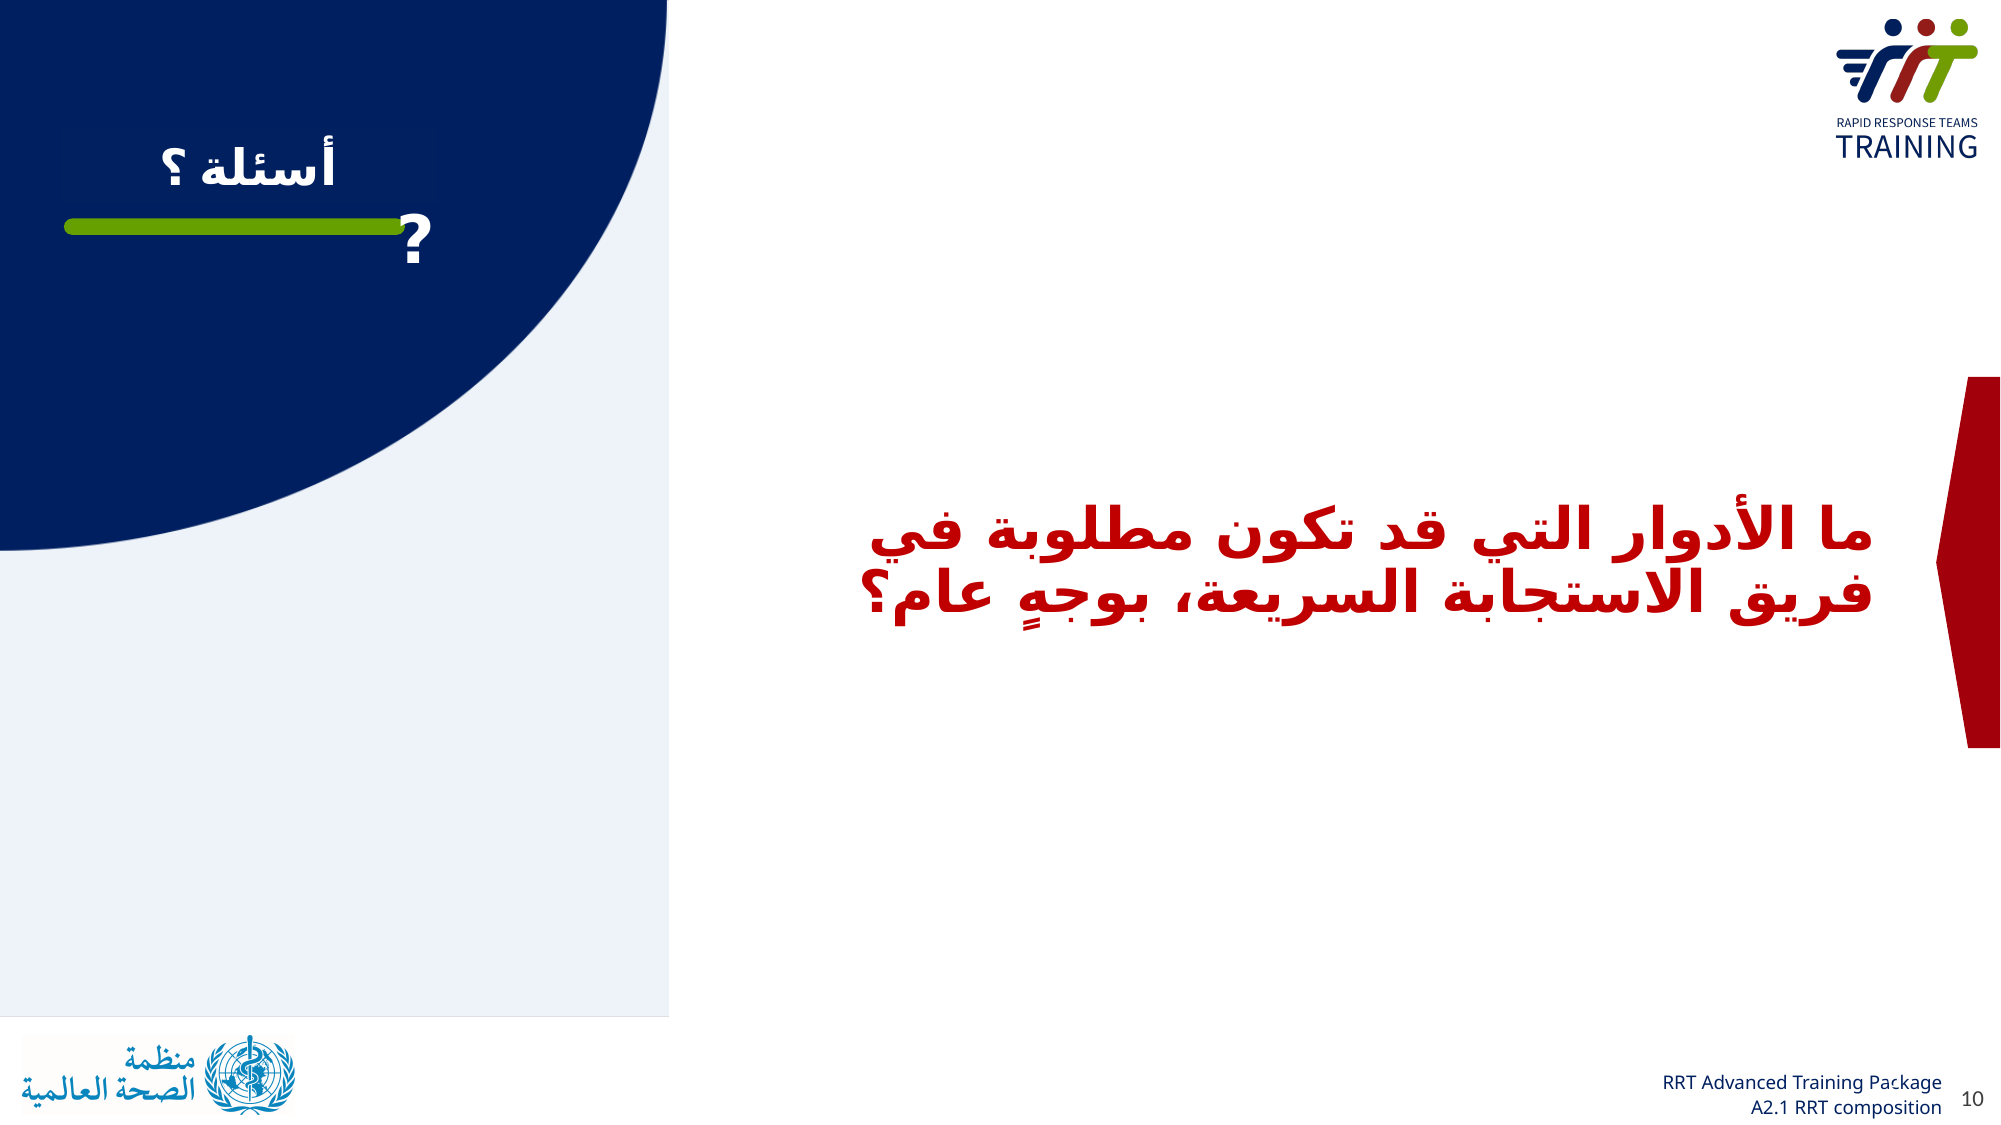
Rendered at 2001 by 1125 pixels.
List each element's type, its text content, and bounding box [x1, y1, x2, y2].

text_box أسئلة ؟ [59, 128, 438, 204]
picture [252, 1050, 258, 1059]
picture [0, 0, 669, 1018]
picture [22, 1035, 295, 1115]
picture [1835, 19, 1978, 167]
title ما الأدوار التي قد تكون مطلوبة في فريق الاستجابة السريعة، بوجهٍ عام؟ [732, 465, 1884, 660]
slide_number 10 [1882, 1037, 1922, 1082]
